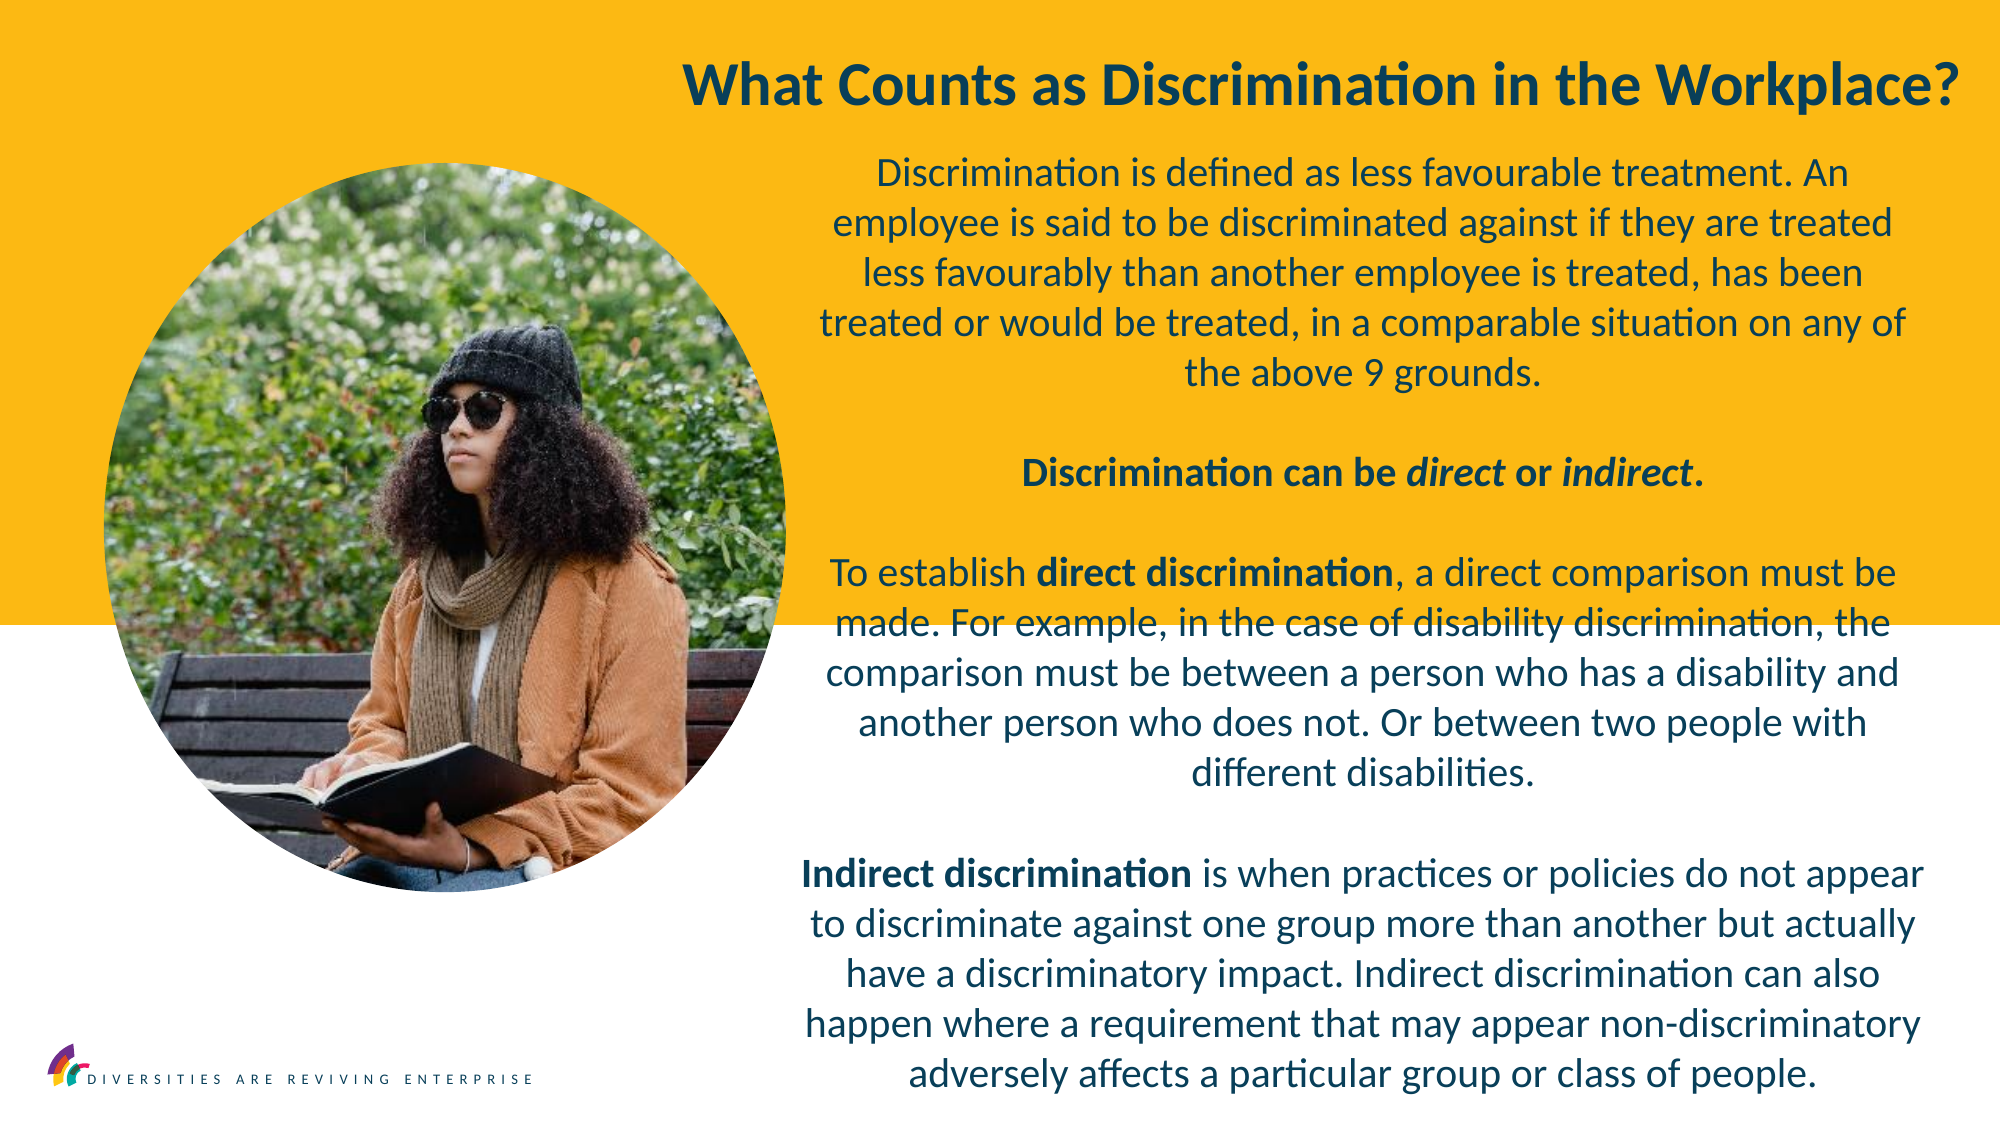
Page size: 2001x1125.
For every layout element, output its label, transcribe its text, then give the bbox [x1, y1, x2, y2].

list What Counts as Discrimination in the Workplace? [645, 7, 2000, 163]
picture [103, 162, 786, 893]
list Discrimination is defined as less favourable treatment. An employee is said to be discriminated against if they are treated less favourably than another employee is treated, has been treated or would be treated, in a comparable situation on any of the above 9 grounds. Discrimination can be direct or indirect. To establish direct discrimination, a direct comparison must be made. For example, in the case of disability discrimination, the comparison must be between a person who has a disability and another person who does not. Or between two people with different disabilities. Indirect discrimination is when practices or policies do not appear to discriminate against one group more than another but actually have a discriminatory impact. Indirect discrimination can also happen where a requirement that may appear non-discriminatory adversely affects a particular group or class of people. [785, 137, 1941, 558]
